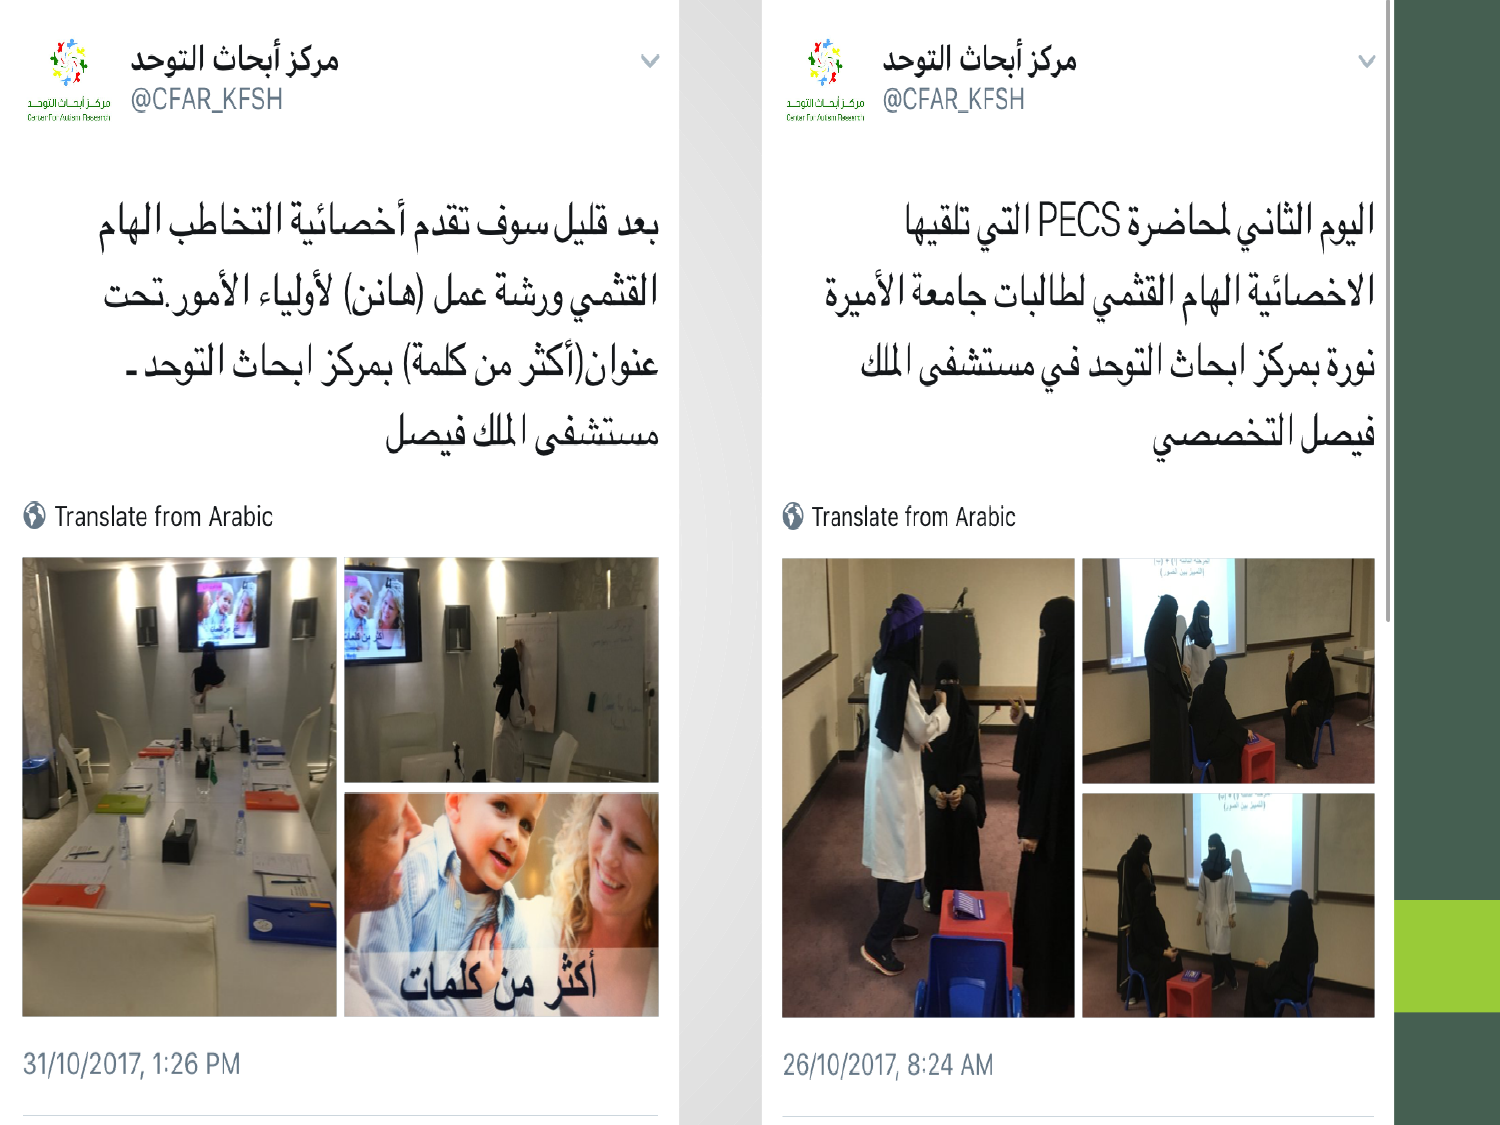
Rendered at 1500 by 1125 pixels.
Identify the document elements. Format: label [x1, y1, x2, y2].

picture [761, 0, 1395, 1125]
picture [0, 0, 680, 1125]
